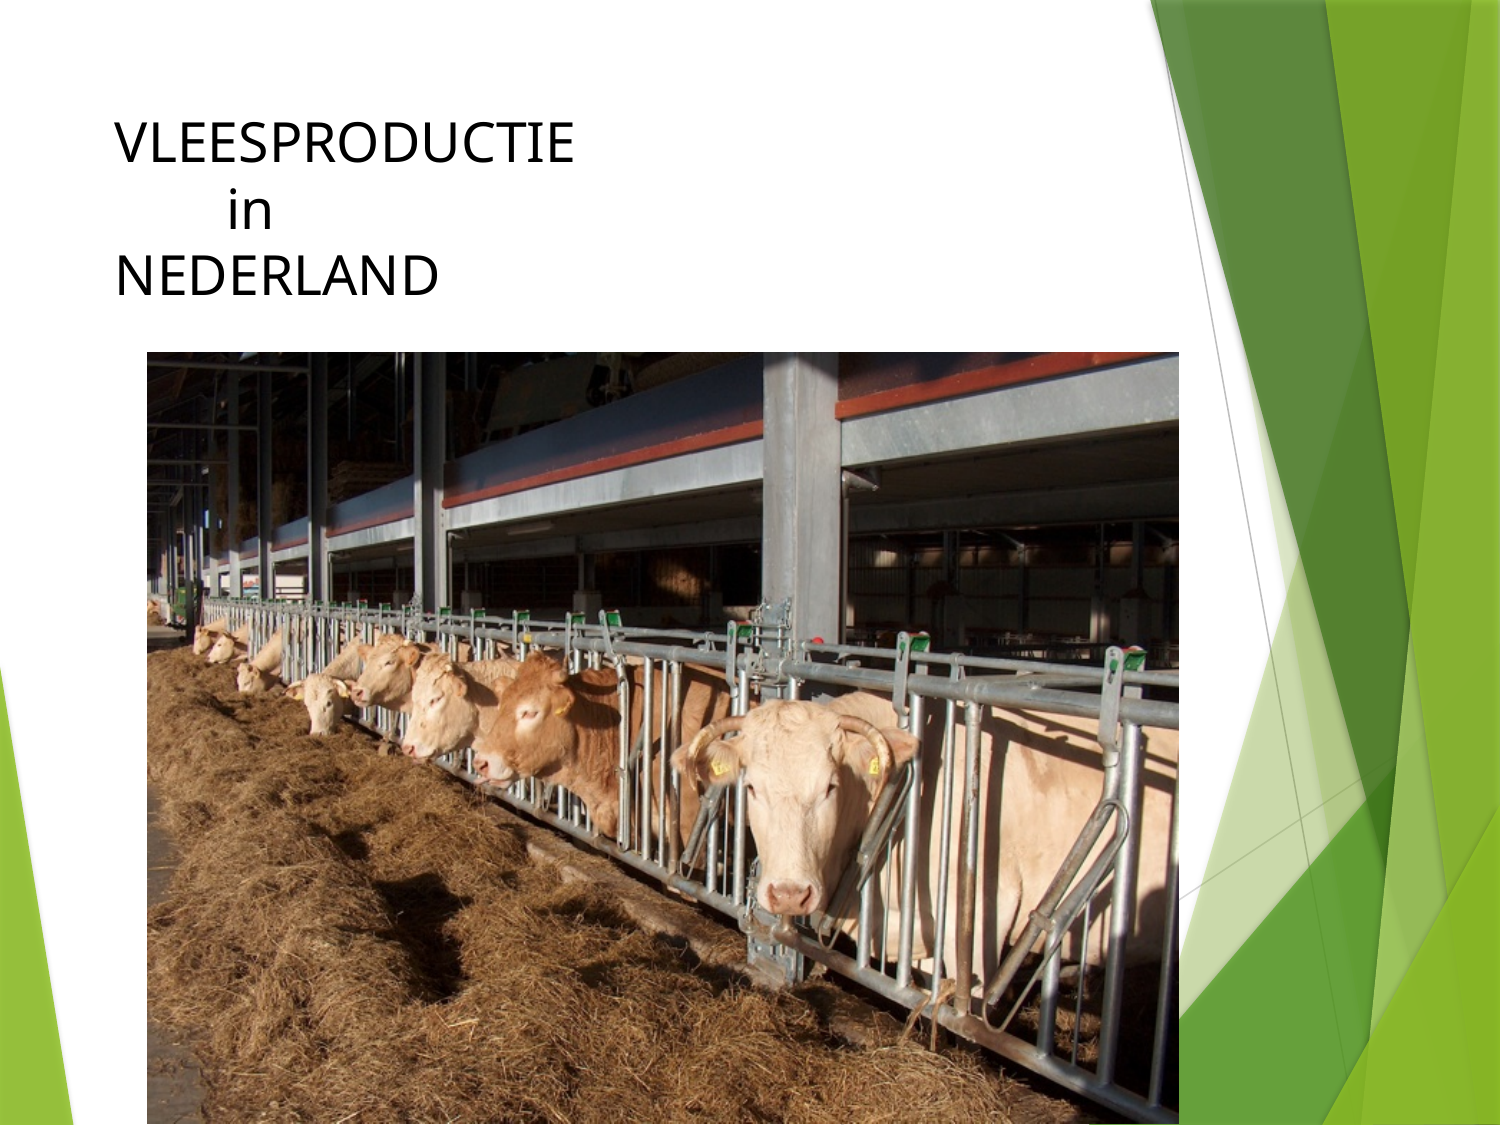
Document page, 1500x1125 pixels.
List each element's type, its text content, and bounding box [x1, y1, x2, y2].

title VLEESPRODUCTIE in NEDERLAND [99, 99, 1142, 317]
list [147, 352, 1180, 1124]
